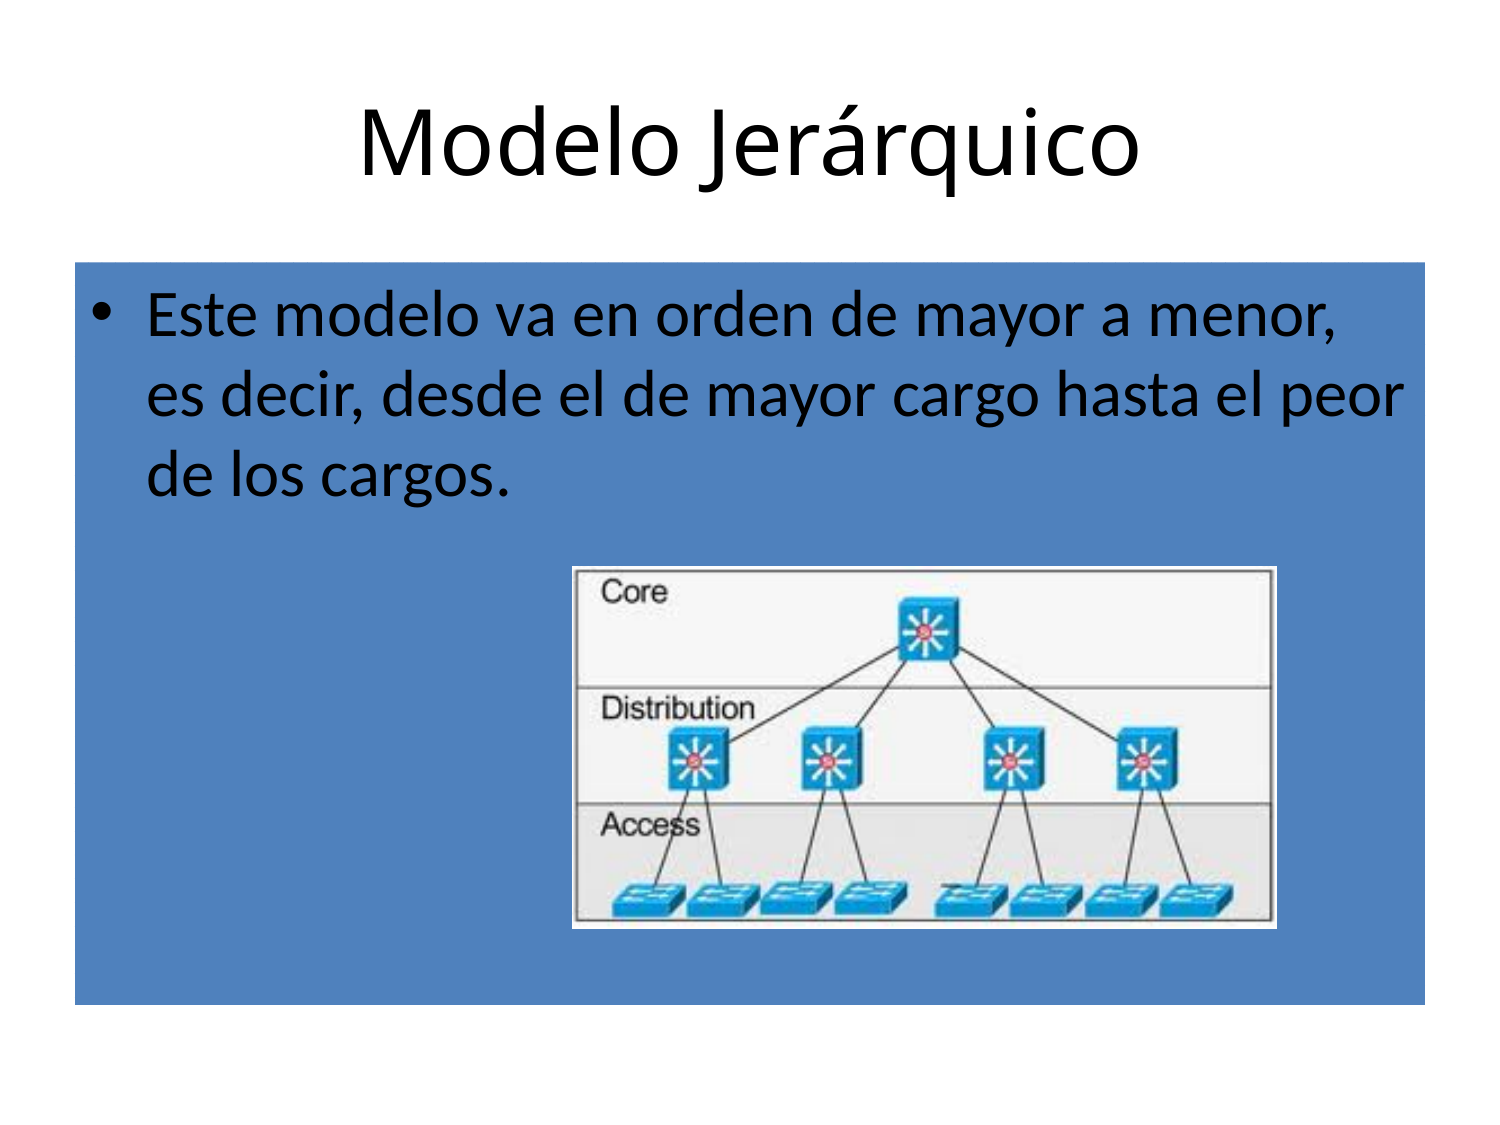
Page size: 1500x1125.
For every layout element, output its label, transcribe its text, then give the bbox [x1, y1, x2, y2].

picture [572, 566, 1277, 929]
title Modelo Jerárquico [75, 45, 1425, 233]
list Este modelo va en orden de mayor a menor, es decir, desde el de mayor cargo hasta el peor de los cargos. [75, 262, 1425, 1005]
